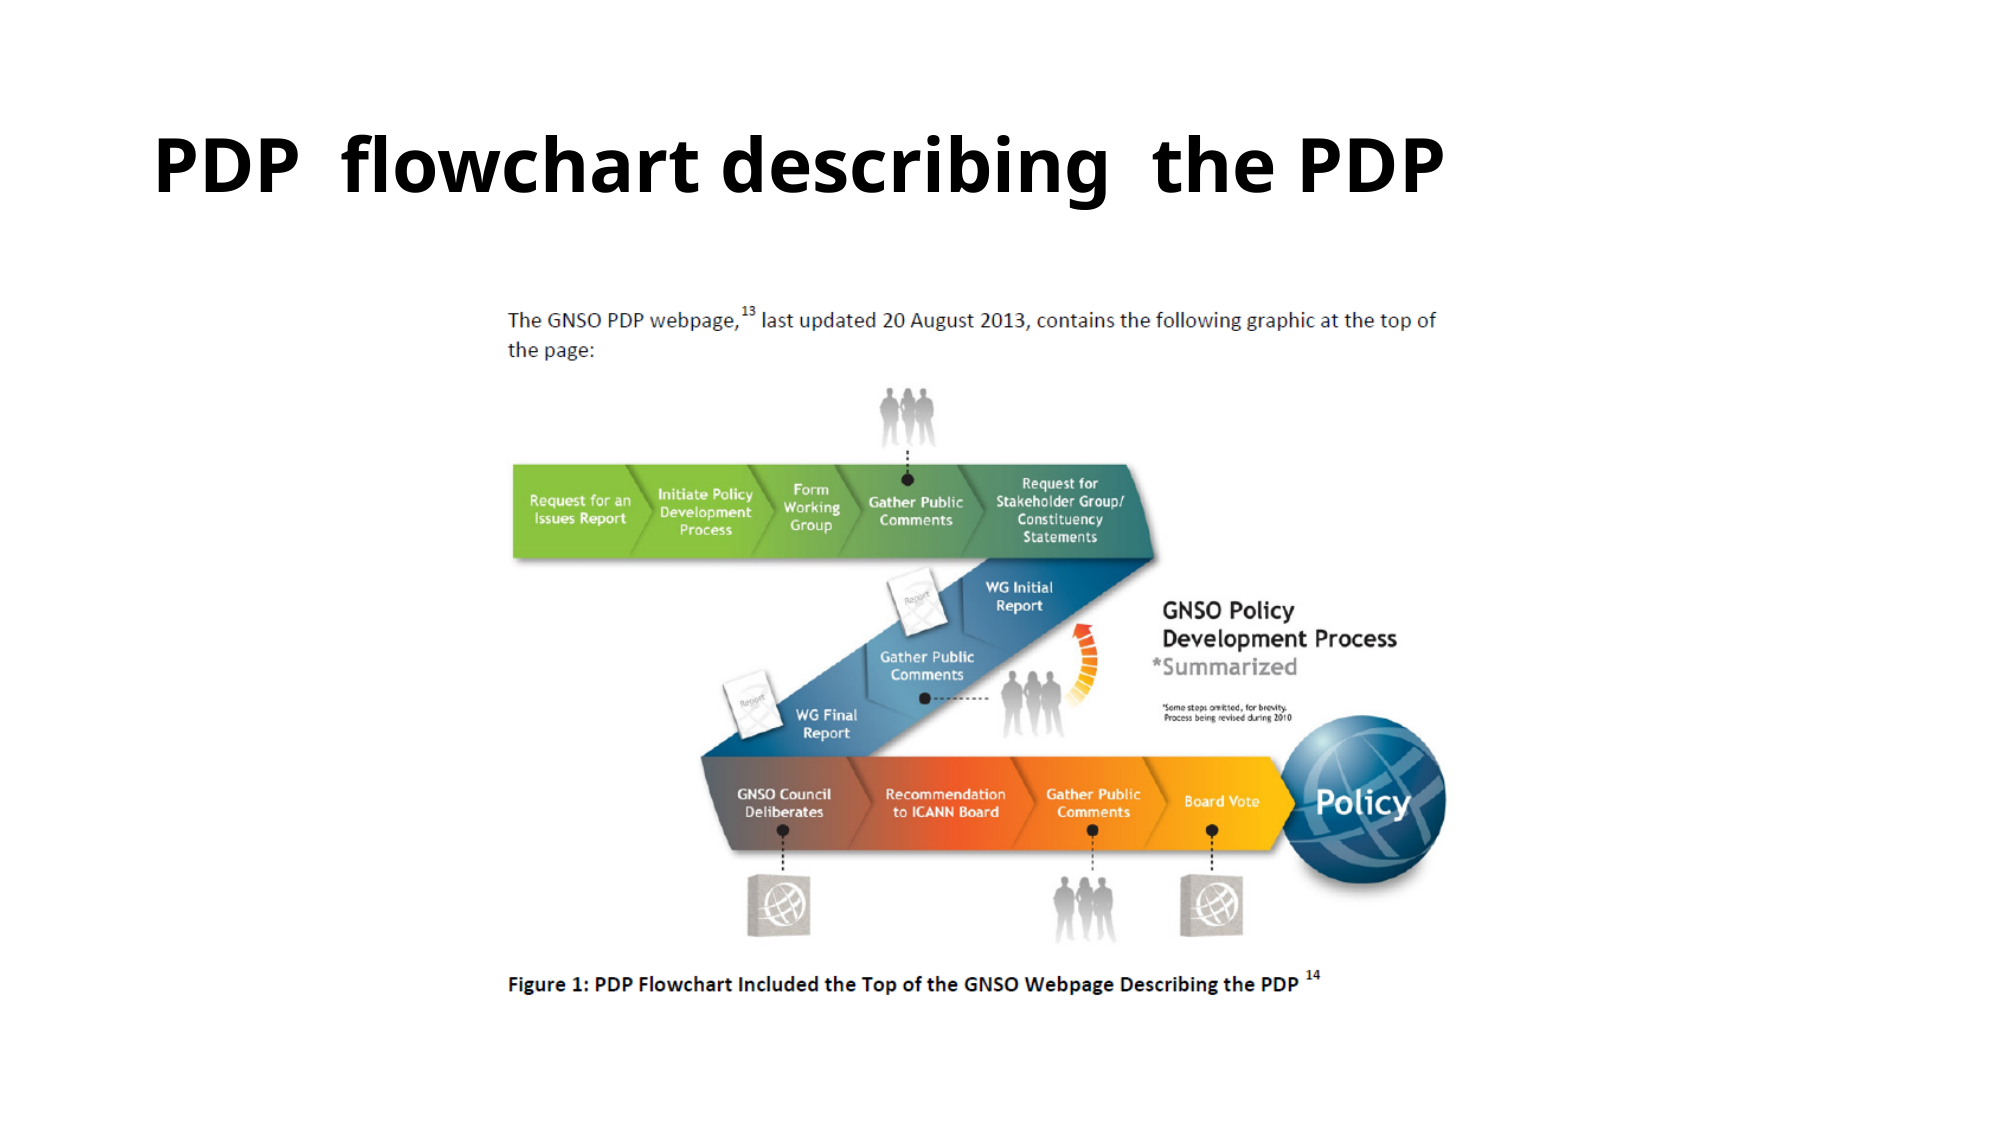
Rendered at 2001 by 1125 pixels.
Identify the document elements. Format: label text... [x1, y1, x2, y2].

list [506, 299, 1494, 1014]
title PDP flowchart describing the PDP [137, 59, 1863, 278]
